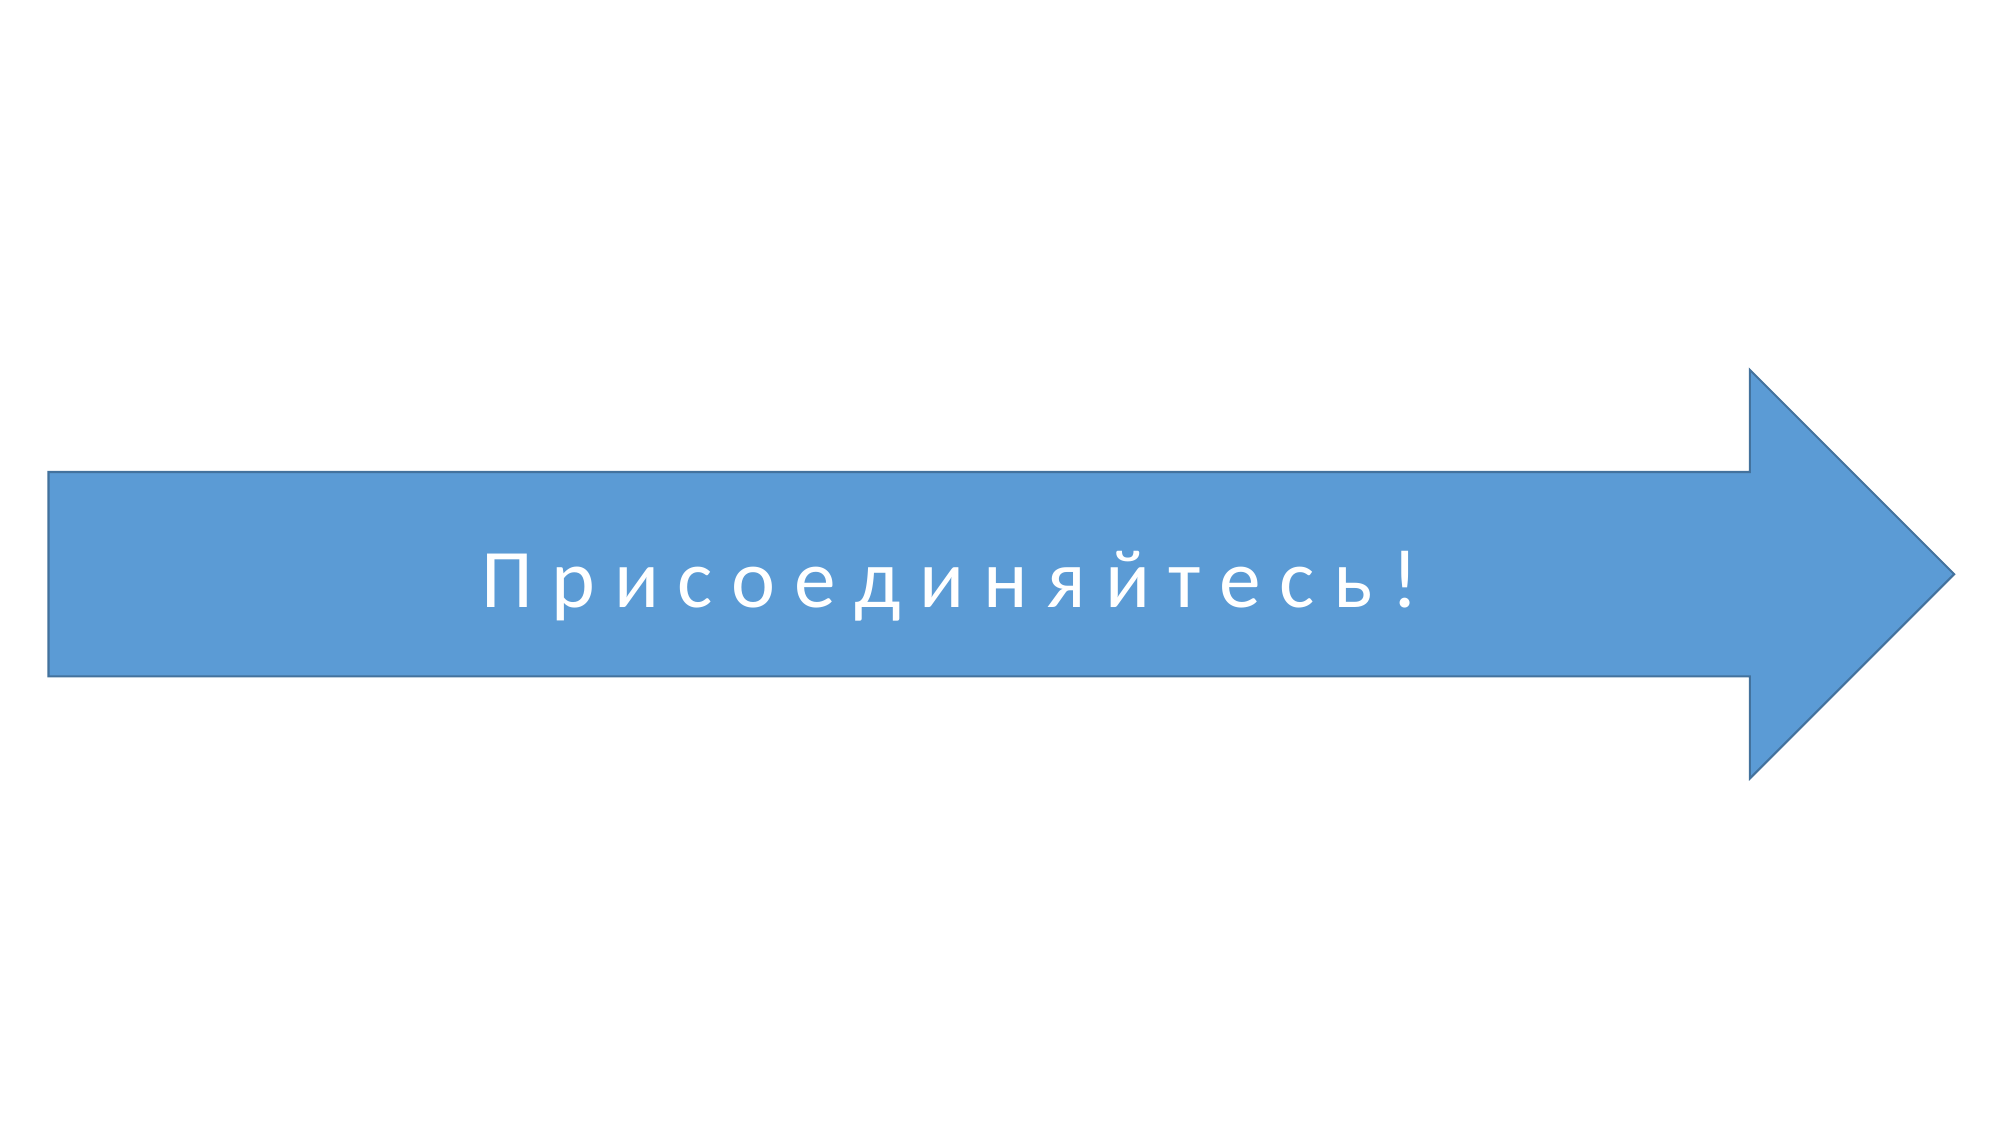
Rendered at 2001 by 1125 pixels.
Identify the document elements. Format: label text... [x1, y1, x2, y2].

text_box П р и с о е д и н я й т е с ь ! [47, 367, 1956, 781]
